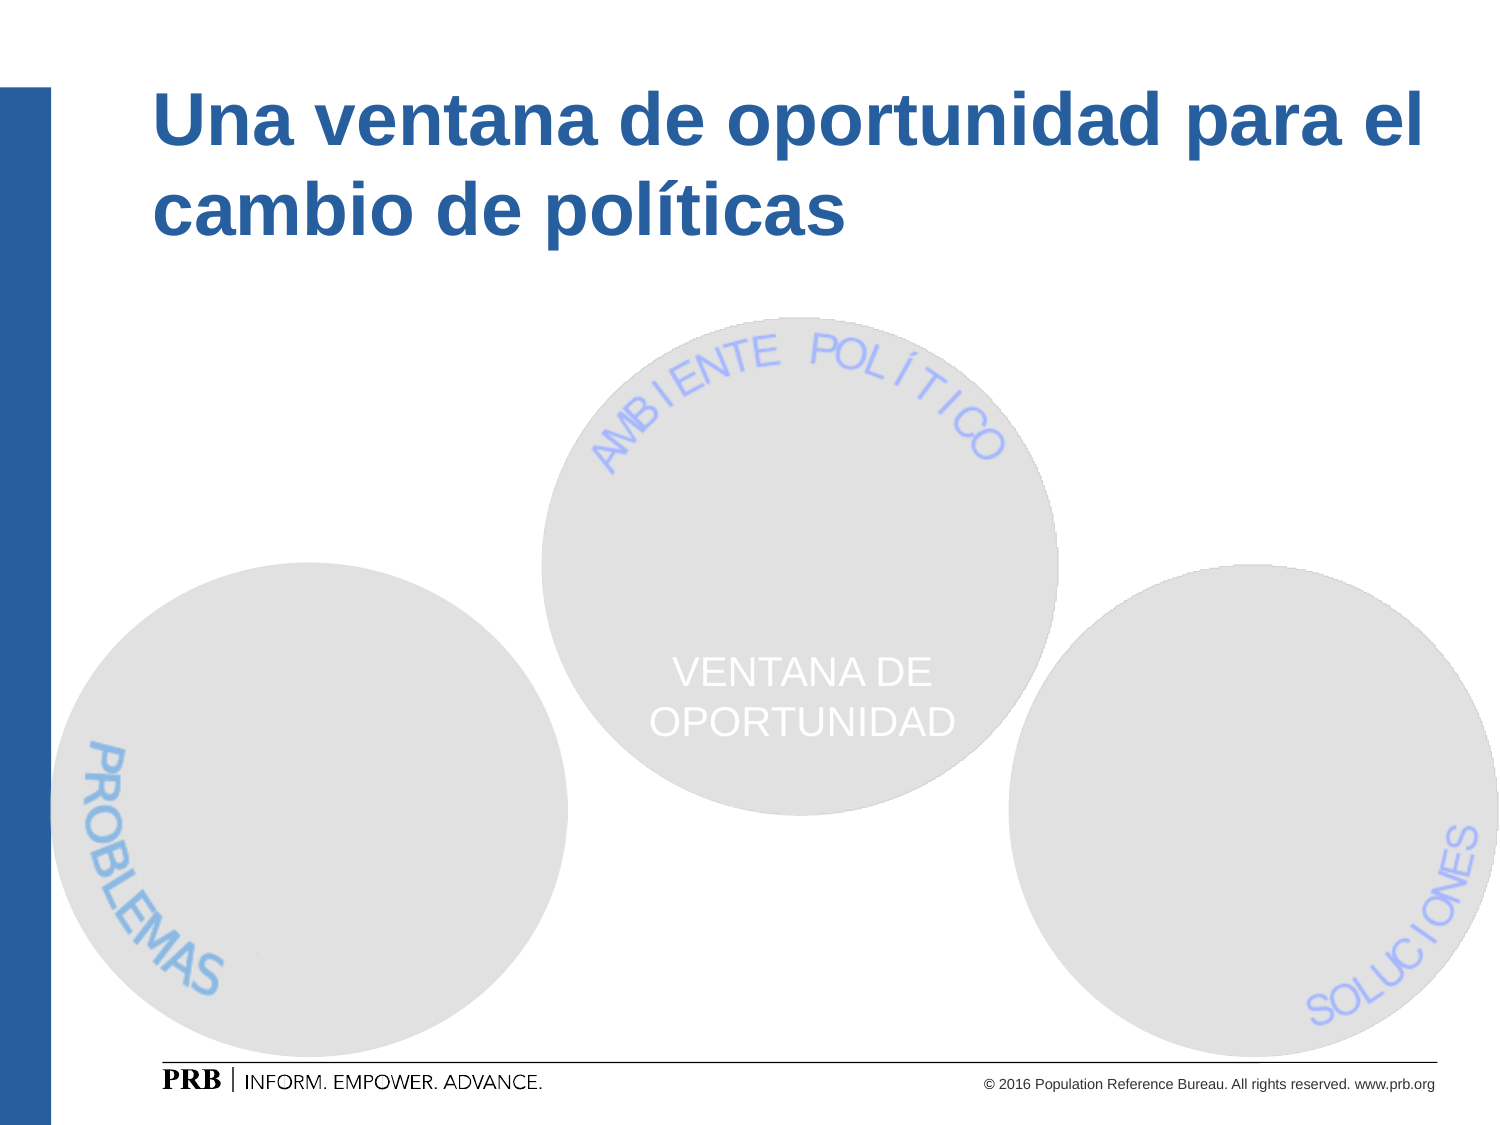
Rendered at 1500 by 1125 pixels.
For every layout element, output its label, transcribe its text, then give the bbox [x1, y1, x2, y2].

text_box [628, 753, 973, 816]
text_box Una ventana de oportunidad para el cambio de políticas [137, 121, 1475, 200]
text_box [541, 315, 1060, 674]
text_box [1008, 562, 1500, 1058]
text_box VENTANA DE OPORTUNIDAD [567, 637, 1038, 753]
text_box [49, 562, 568, 1058]
